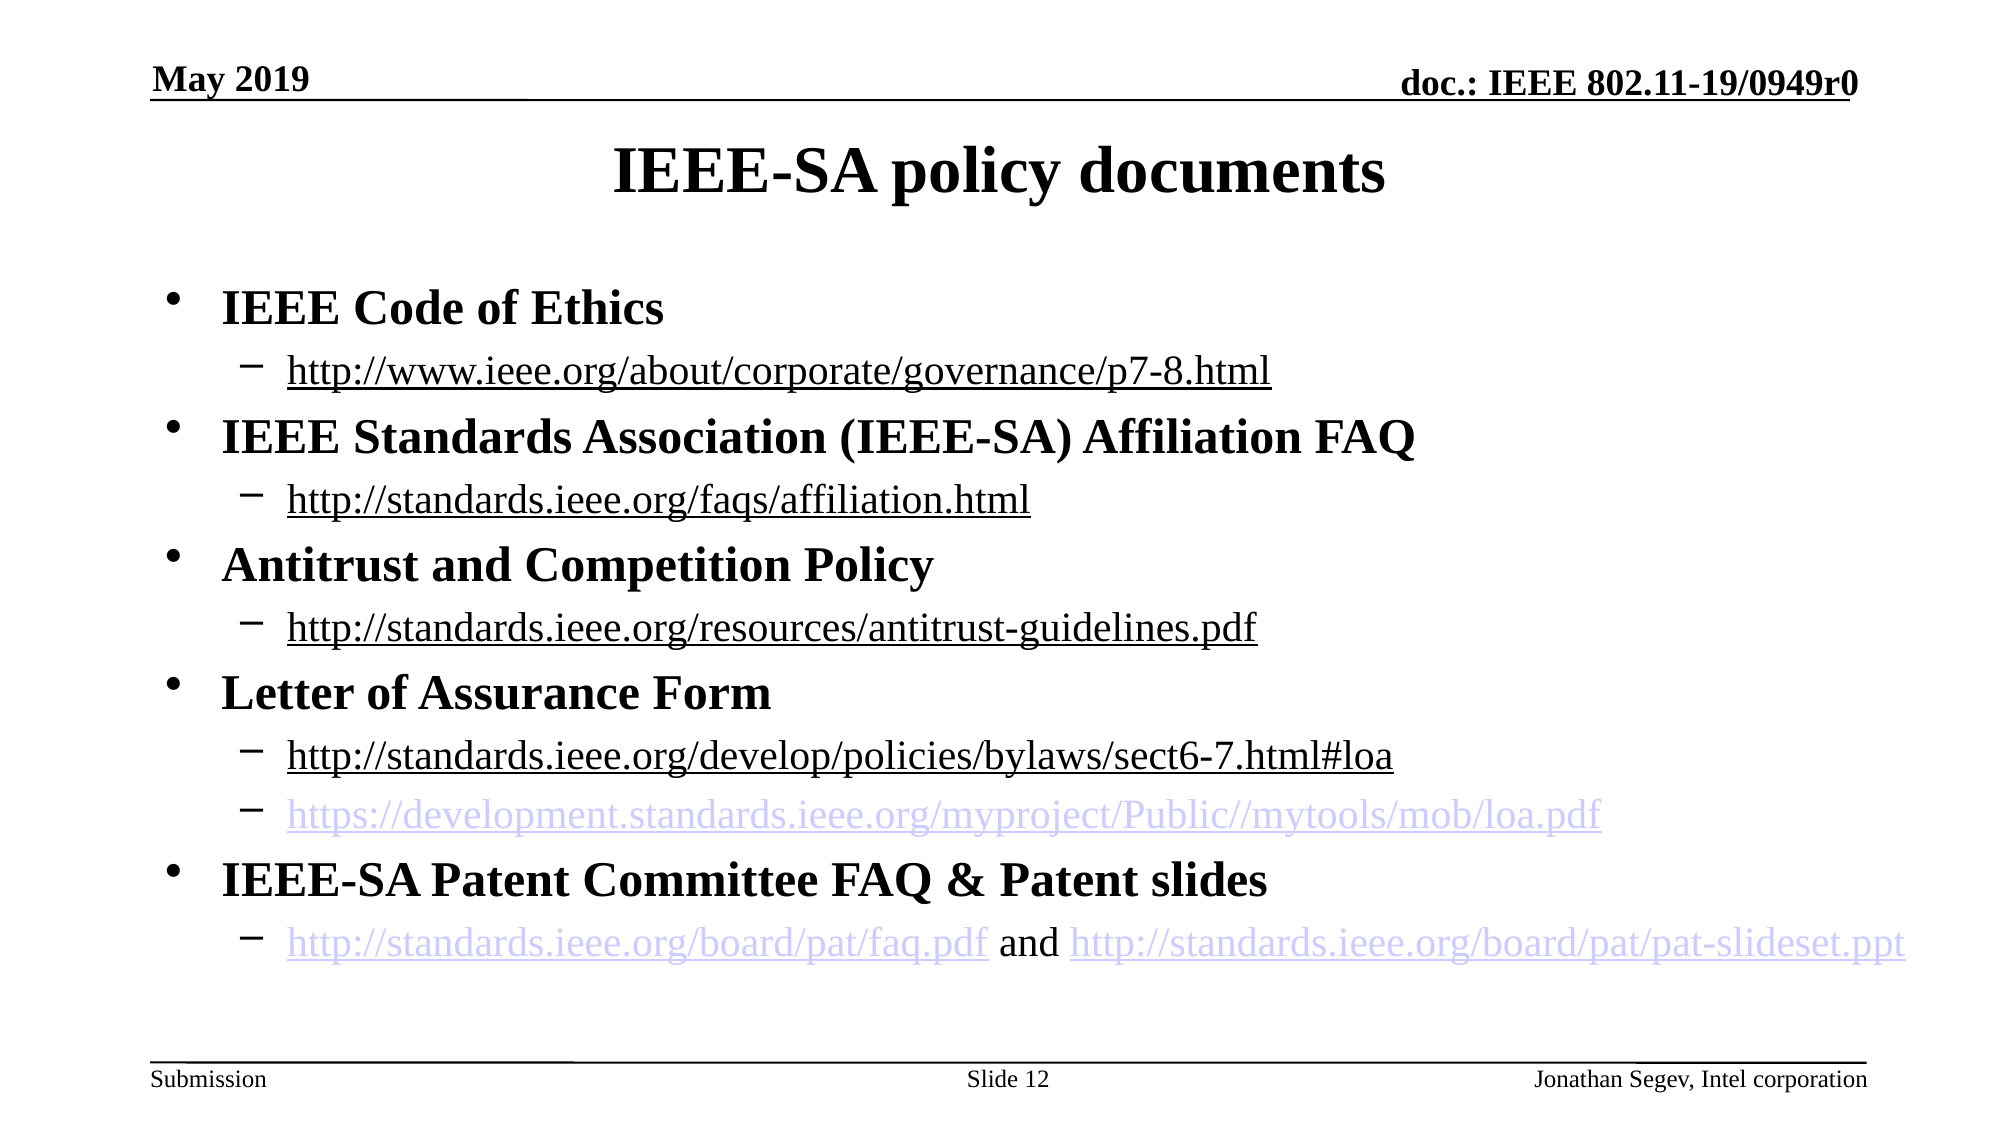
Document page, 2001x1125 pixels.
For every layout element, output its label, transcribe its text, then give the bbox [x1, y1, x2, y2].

title IEEE-SA policy documents [149, 112, 1850, 221]
slide_number Slide 12 [950, 1061, 1067, 1123]
footer Jonathan Segev, Intel corporation [1171, 1061, 1869, 1093]
list IEEE Code of Ethics http://www.ieee.org/about/corporate/governance/p7-8.html IEEE Standards Association (IEEE-SA) Affiliation FAQ http://standards.ieee.org/faqs/affiliation.html Antitrust and Competition Policy http://standards.ieee.org/resources/antitrust-guidelines.pdf Letter of Assurance Form http://standards.ieee.org/develop/policies/bylaws/sect6-7.html#loa https://development.standards.ieee.org/myproject/Public//mytools/mob/loa.pdf IEEE-SA Patent Committee FAQ & Patent slides http://standards.ieee.org/board/pat/faq.pdf and http://standards.ieee.org/board/pat/pat-slideset.ppt [149, 266, 1922, 1000]
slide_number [152, 54, 563, 100]
